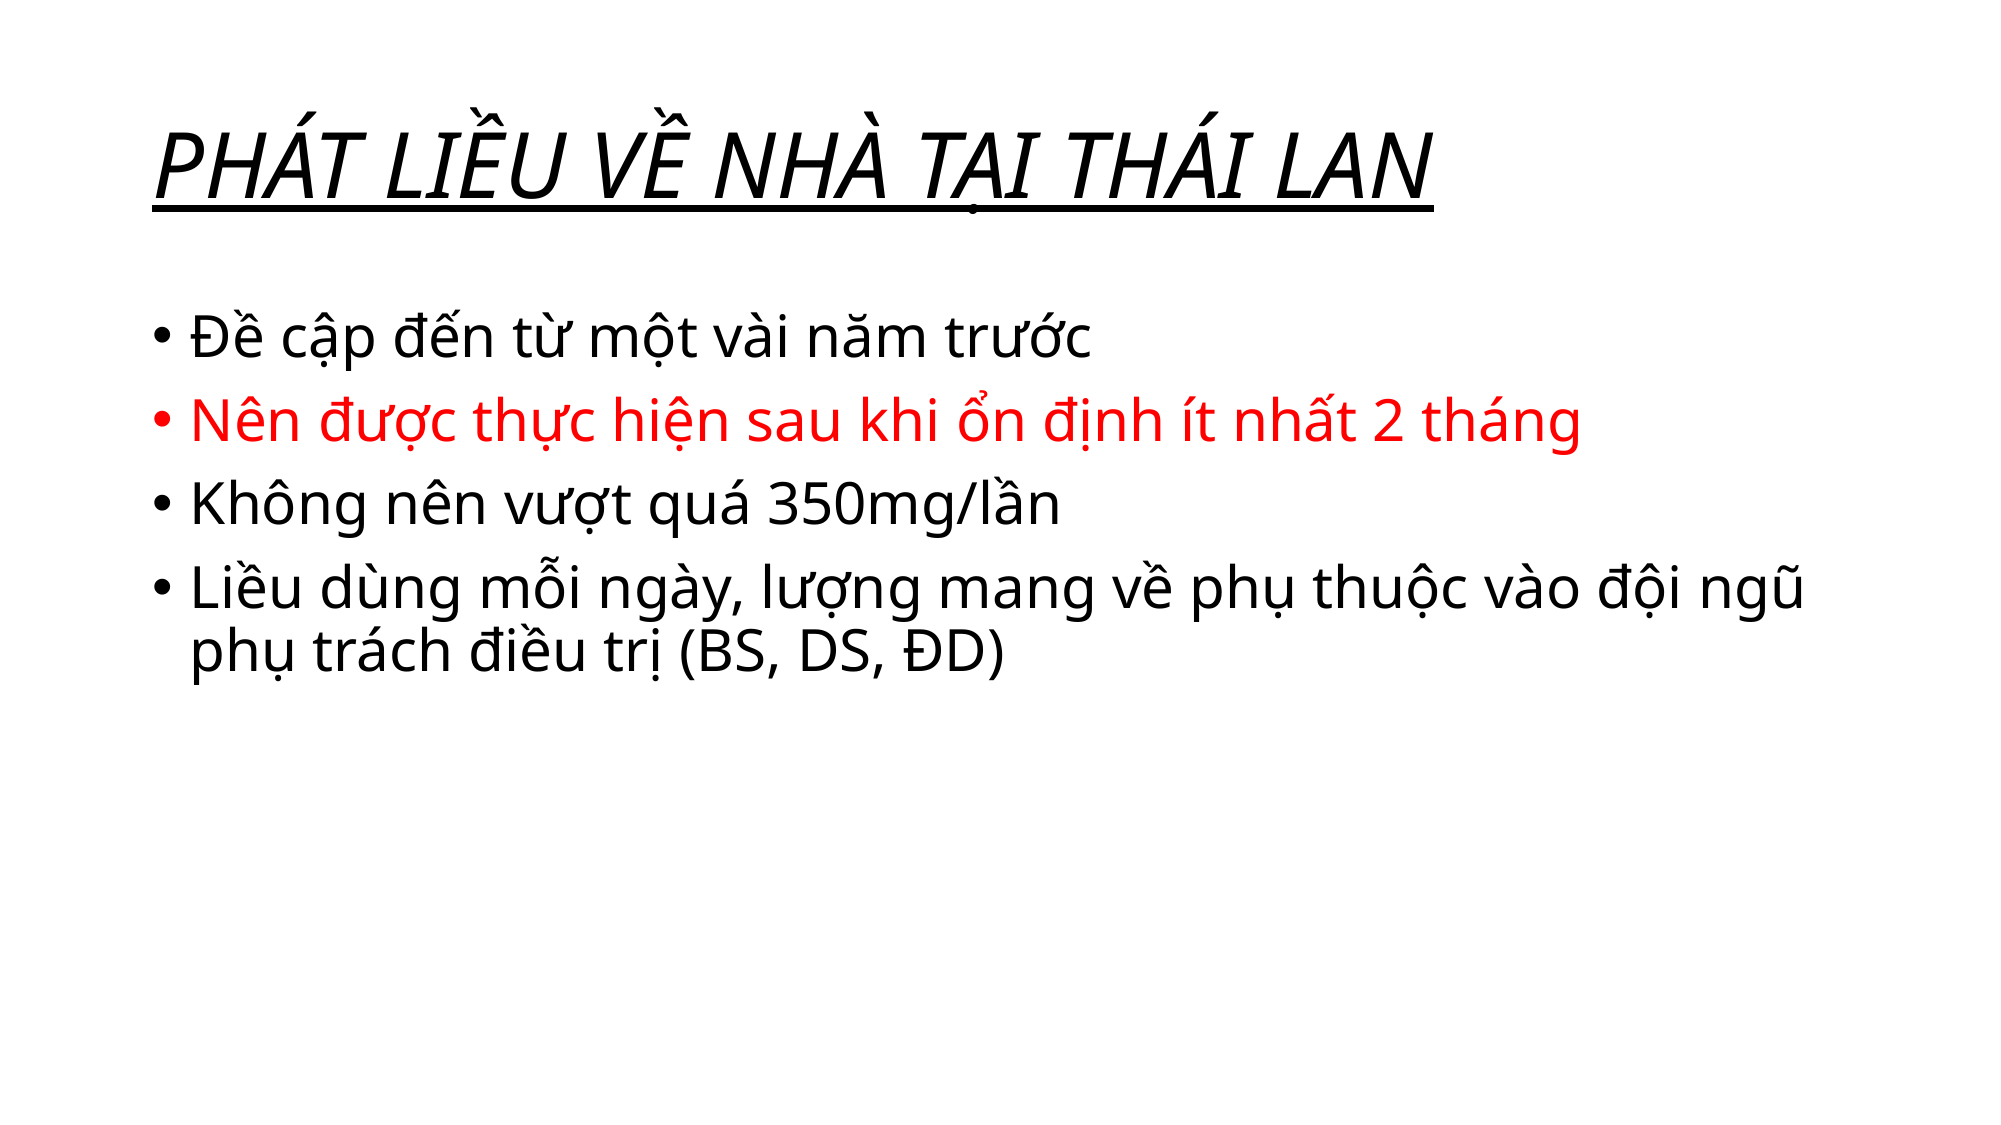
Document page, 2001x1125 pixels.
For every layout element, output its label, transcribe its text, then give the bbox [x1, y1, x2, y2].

title PHÁT LIỀU VỀ NHÀ TẠI THÁI LAN [137, 59, 1863, 278]
list Đề cập đến từ một vài năm trước Nên được thực hiện sau khi ổn định ít nhất 2 tháng Không nên vượt quá 350mg/lần Liều dùng mỗi ngày, lượng mang về phụ thuộc vào đội ngũ phụ trách điều trị (BS, DS, ĐD) [137, 299, 1863, 1014]
